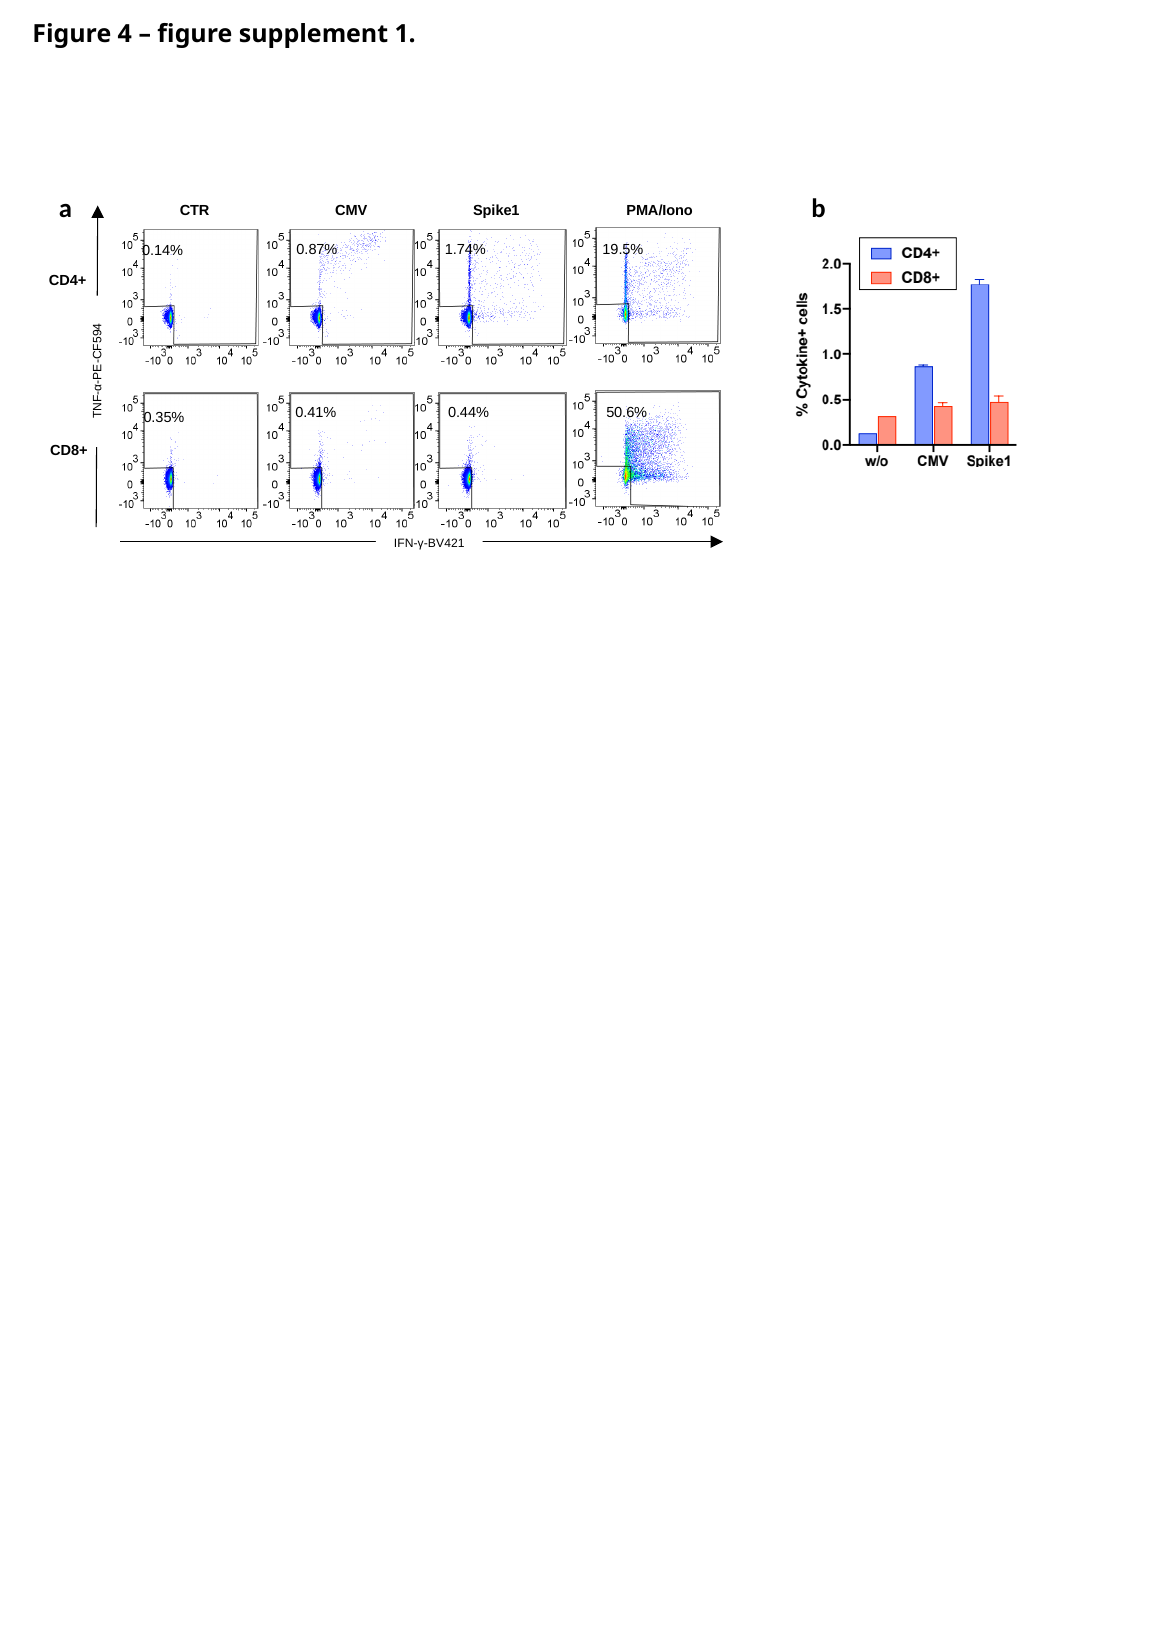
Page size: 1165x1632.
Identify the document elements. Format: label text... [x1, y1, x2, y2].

text_box Figure 4 – figure supplement 1. [17, 10, 1133, 56]
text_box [34, 183, 1047, 558]
